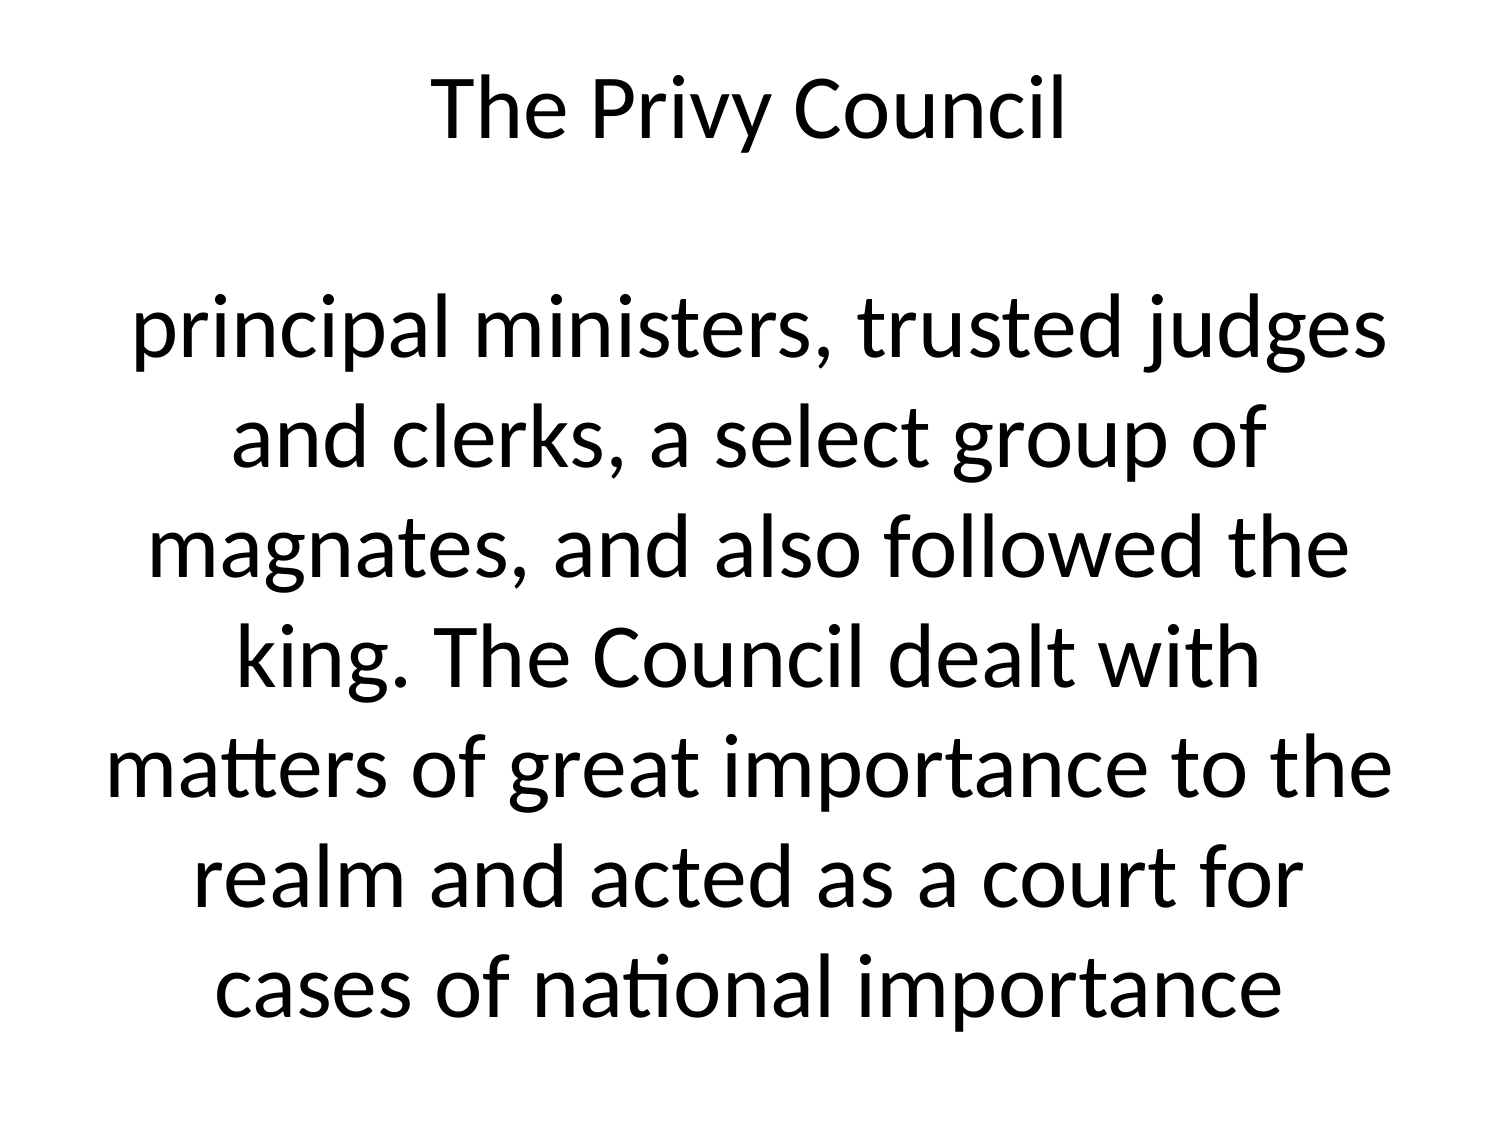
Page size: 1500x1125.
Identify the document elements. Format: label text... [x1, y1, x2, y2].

title The Privy Council principal ministers, trusted judges and clerks, a select group of magnates, and also followed the king. The Council dealt with matters of great importance to the realm and acted as a court for cases of national importance [74, 44, 1426, 1038]
